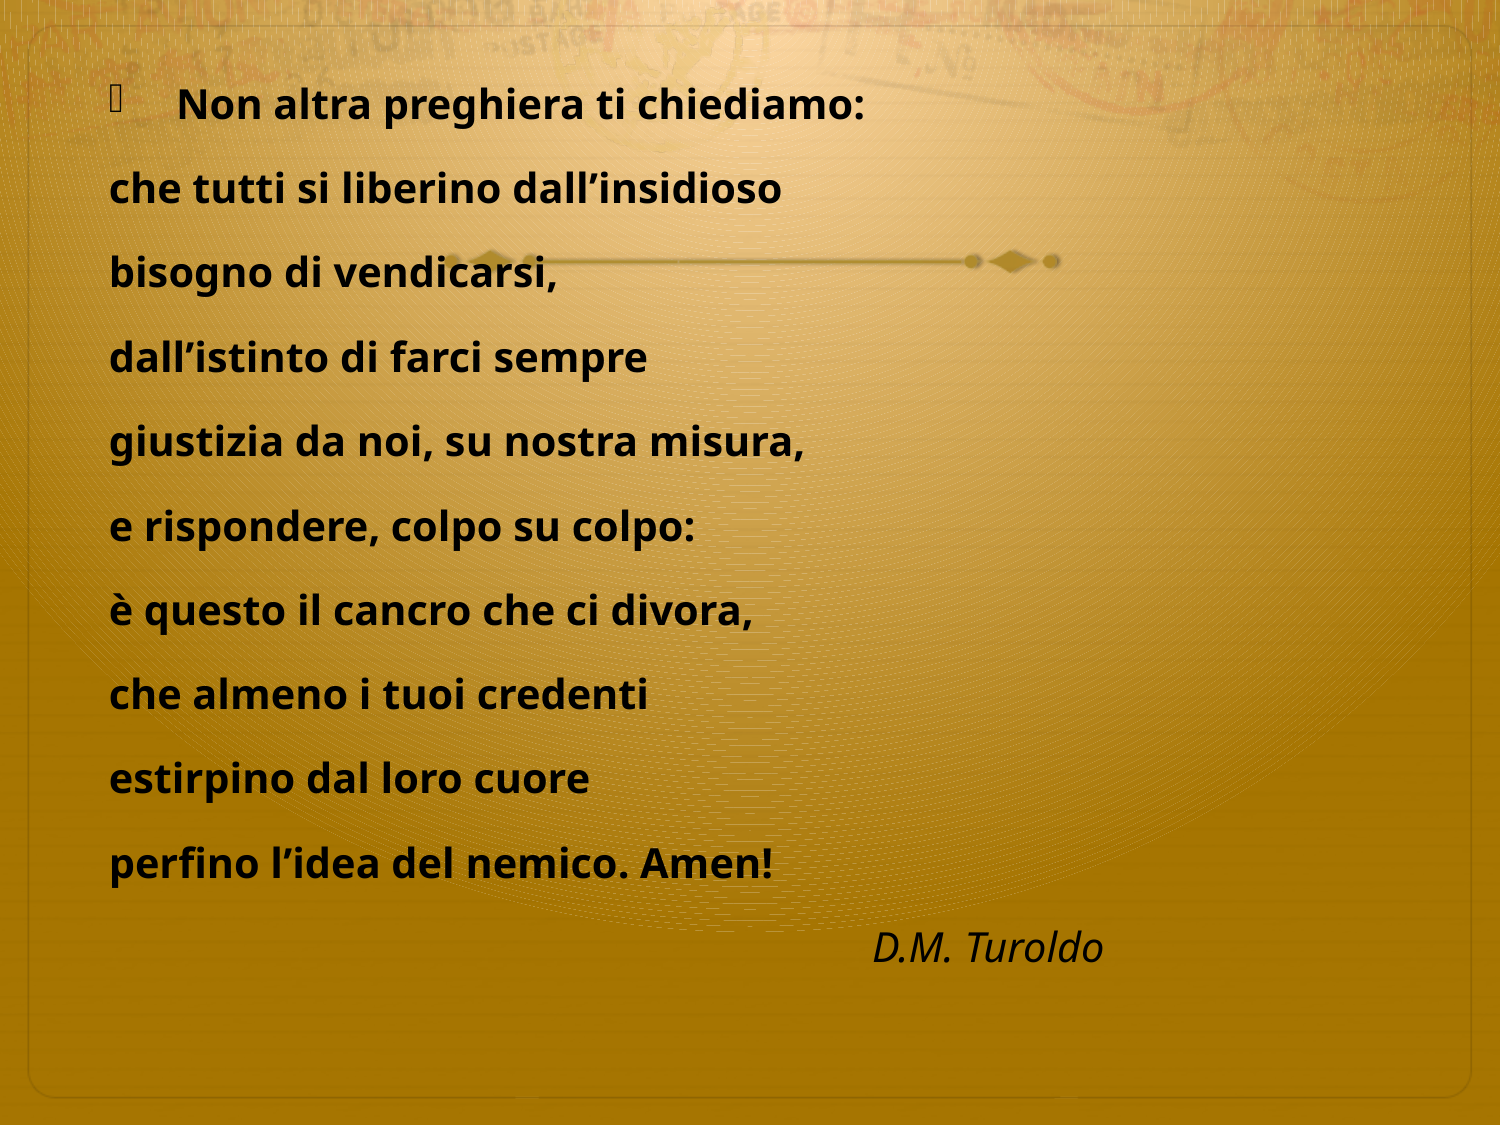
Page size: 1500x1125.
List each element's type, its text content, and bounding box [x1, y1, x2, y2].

picture [0, 0, 1500, 1125]
list Non altra preghiera ti chiediamo: che tutti si liberino dall’insidioso bisogno di vendicarsi, dall’istinto di farci sempre giustizia da noi, su nostra misura, e rispondere, colpo su colpo: è questo il cancro che ci divora, che almeno i tuoi credenti estirpino dal loro cuore perfino l’idea del nemico. Amen! D.M. Turoldo [93, 70, 1407, 988]
